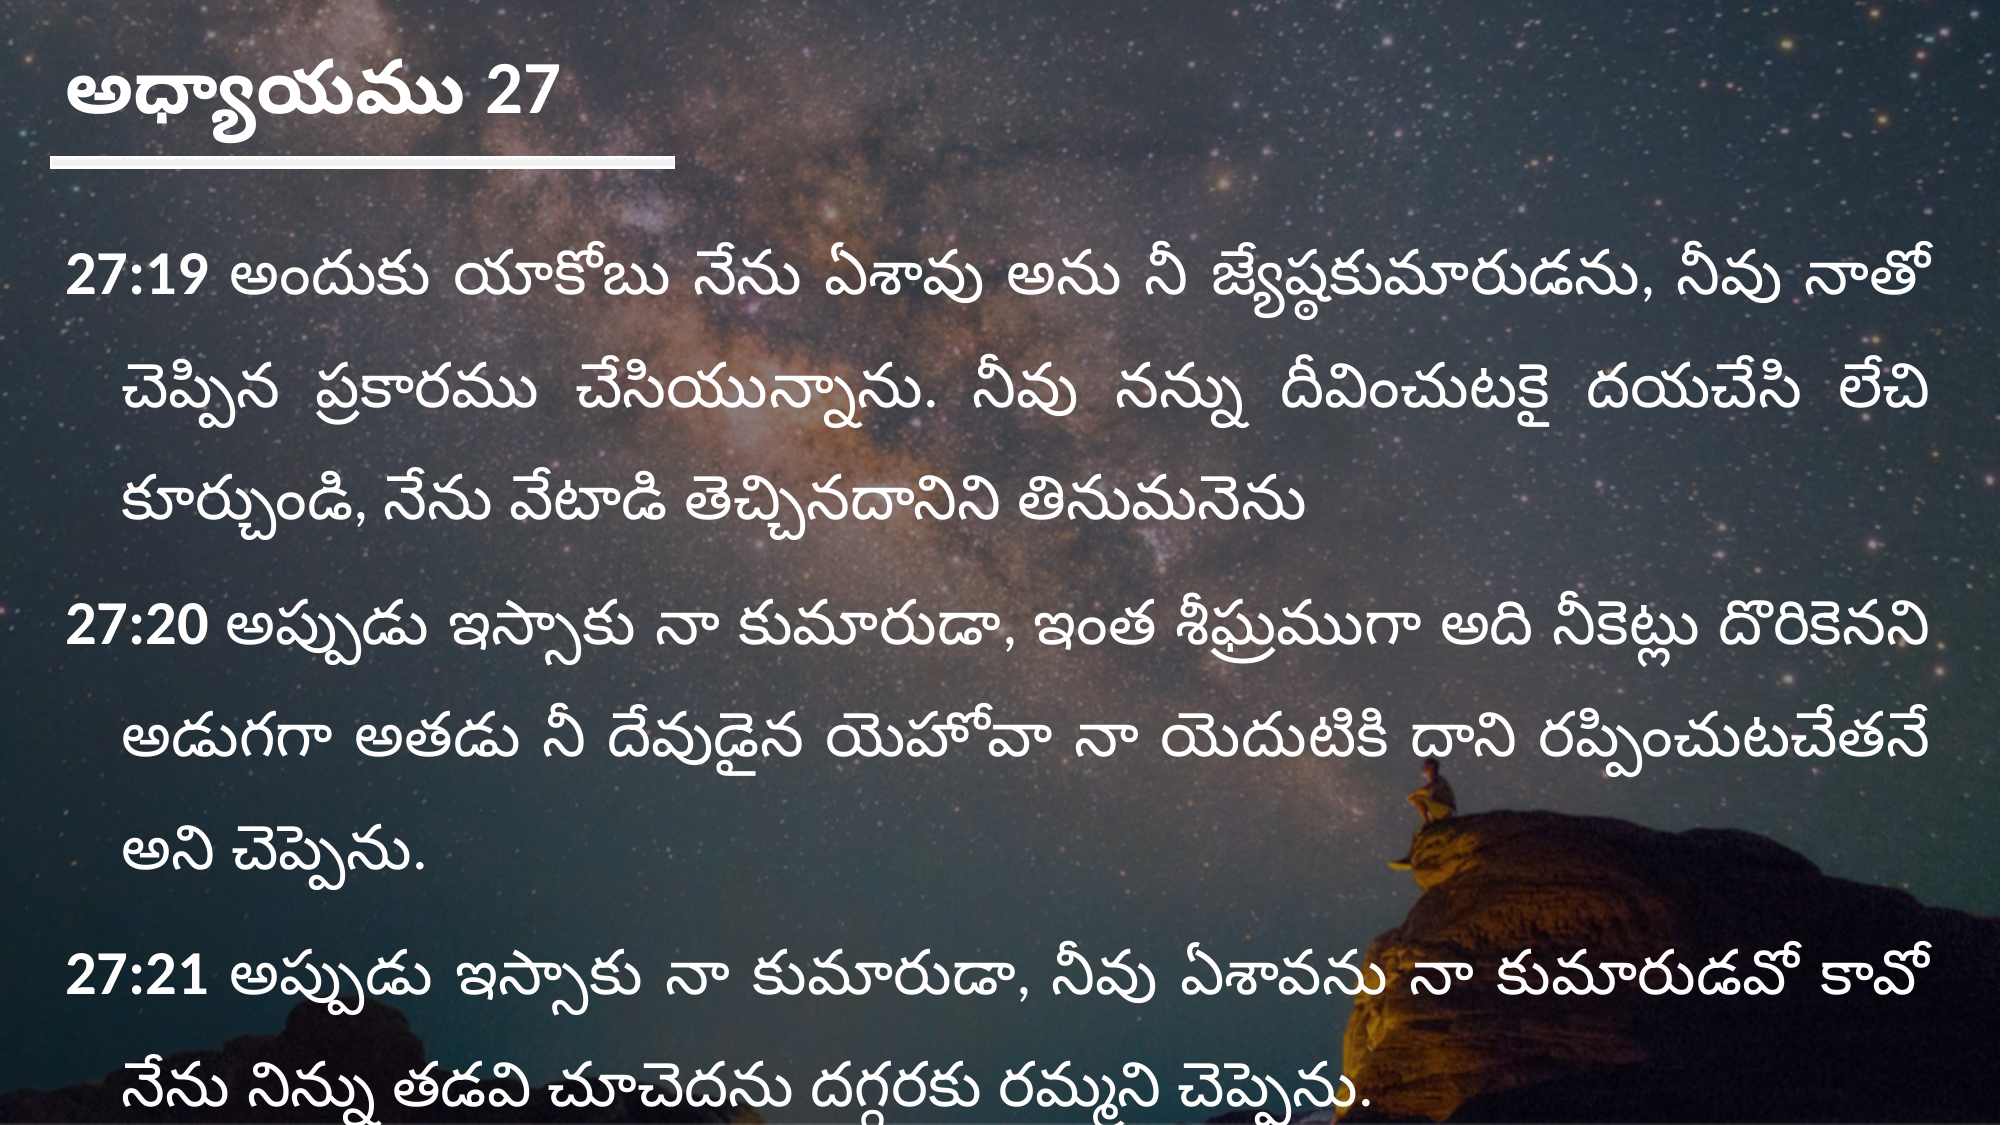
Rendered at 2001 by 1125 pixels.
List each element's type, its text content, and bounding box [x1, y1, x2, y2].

list 27:19 అందుకు యాకోబు నేను ఏశావు అను నీ జ్యేష్ఠకుమారుడను, నీవు నాతో చెప్పిన ప్రకారము చేసియున్నాను. నీవు నన్ను దీవించుటకై దయచేసి లేచి కూర్చుండి, నేను వేటాడి తెచ్చినదానిని తినుమనెను 27:20 అప్పుడు ఇస్సాకు నా కుమారుడా, ఇంత శీఘ్రముగా అది నీకెట్లు దొరికెనని అడుగగా అతడు నీ దేవుడైన యెహోవా నా యెదుటికి దాని రప్పించుటచేతనే అని చెప్పెను. 27:21 అప్పుడు ఇస్సాకు నా కుమారుడా, నీవు ఏశావను నా కుమారుడవో కావో నేను నిన్ను తడవి చూచెదను దగ్గరకు రమ్మని చెప్పెను. [50, 187, 1946, 1063]
title అధ్యాయము 27 [50, 0, 1925, 167]
picture [0, 0, 2000, 1125]
